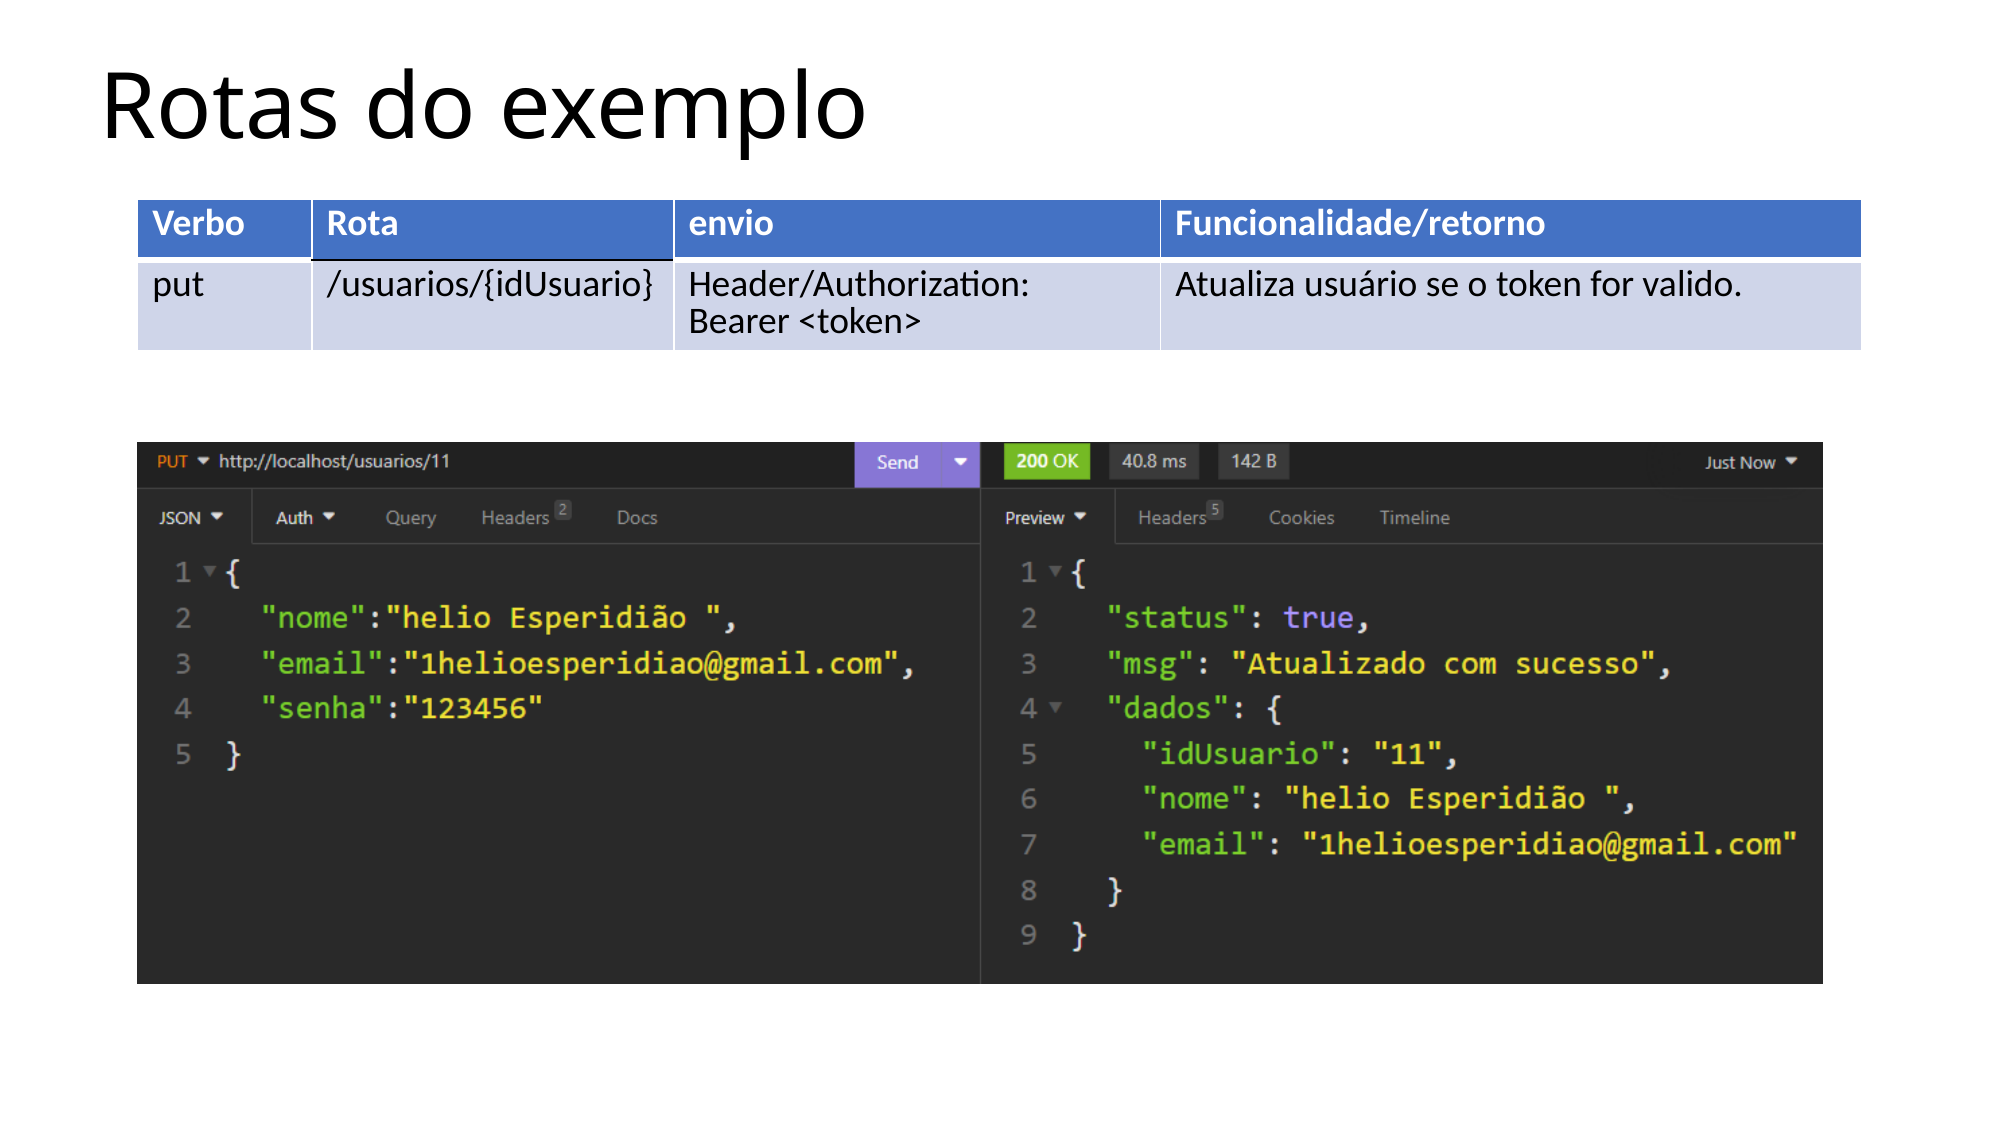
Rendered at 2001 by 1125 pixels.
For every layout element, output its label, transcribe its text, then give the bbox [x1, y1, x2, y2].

table_header Funcionalidade/retorno [1161, 200, 1861, 257]
table_header Rota [313, 200, 673, 259]
table_cell Atualiza usuário se o token for valido. [1161, 263, 1861, 350]
table_cell Header/Authorization: Bearer <token> [675, 263, 1160, 350]
table_cell /usuarios/{idUsuario} [313, 261, 673, 350]
table_header Verbo [138, 200, 311, 257]
picture [137, 442, 1823, 984]
title Rotas do exemplo [84, 0, 1810, 218]
table_cell put [138, 263, 311, 350]
table_header envio [675, 200, 1160, 257]
